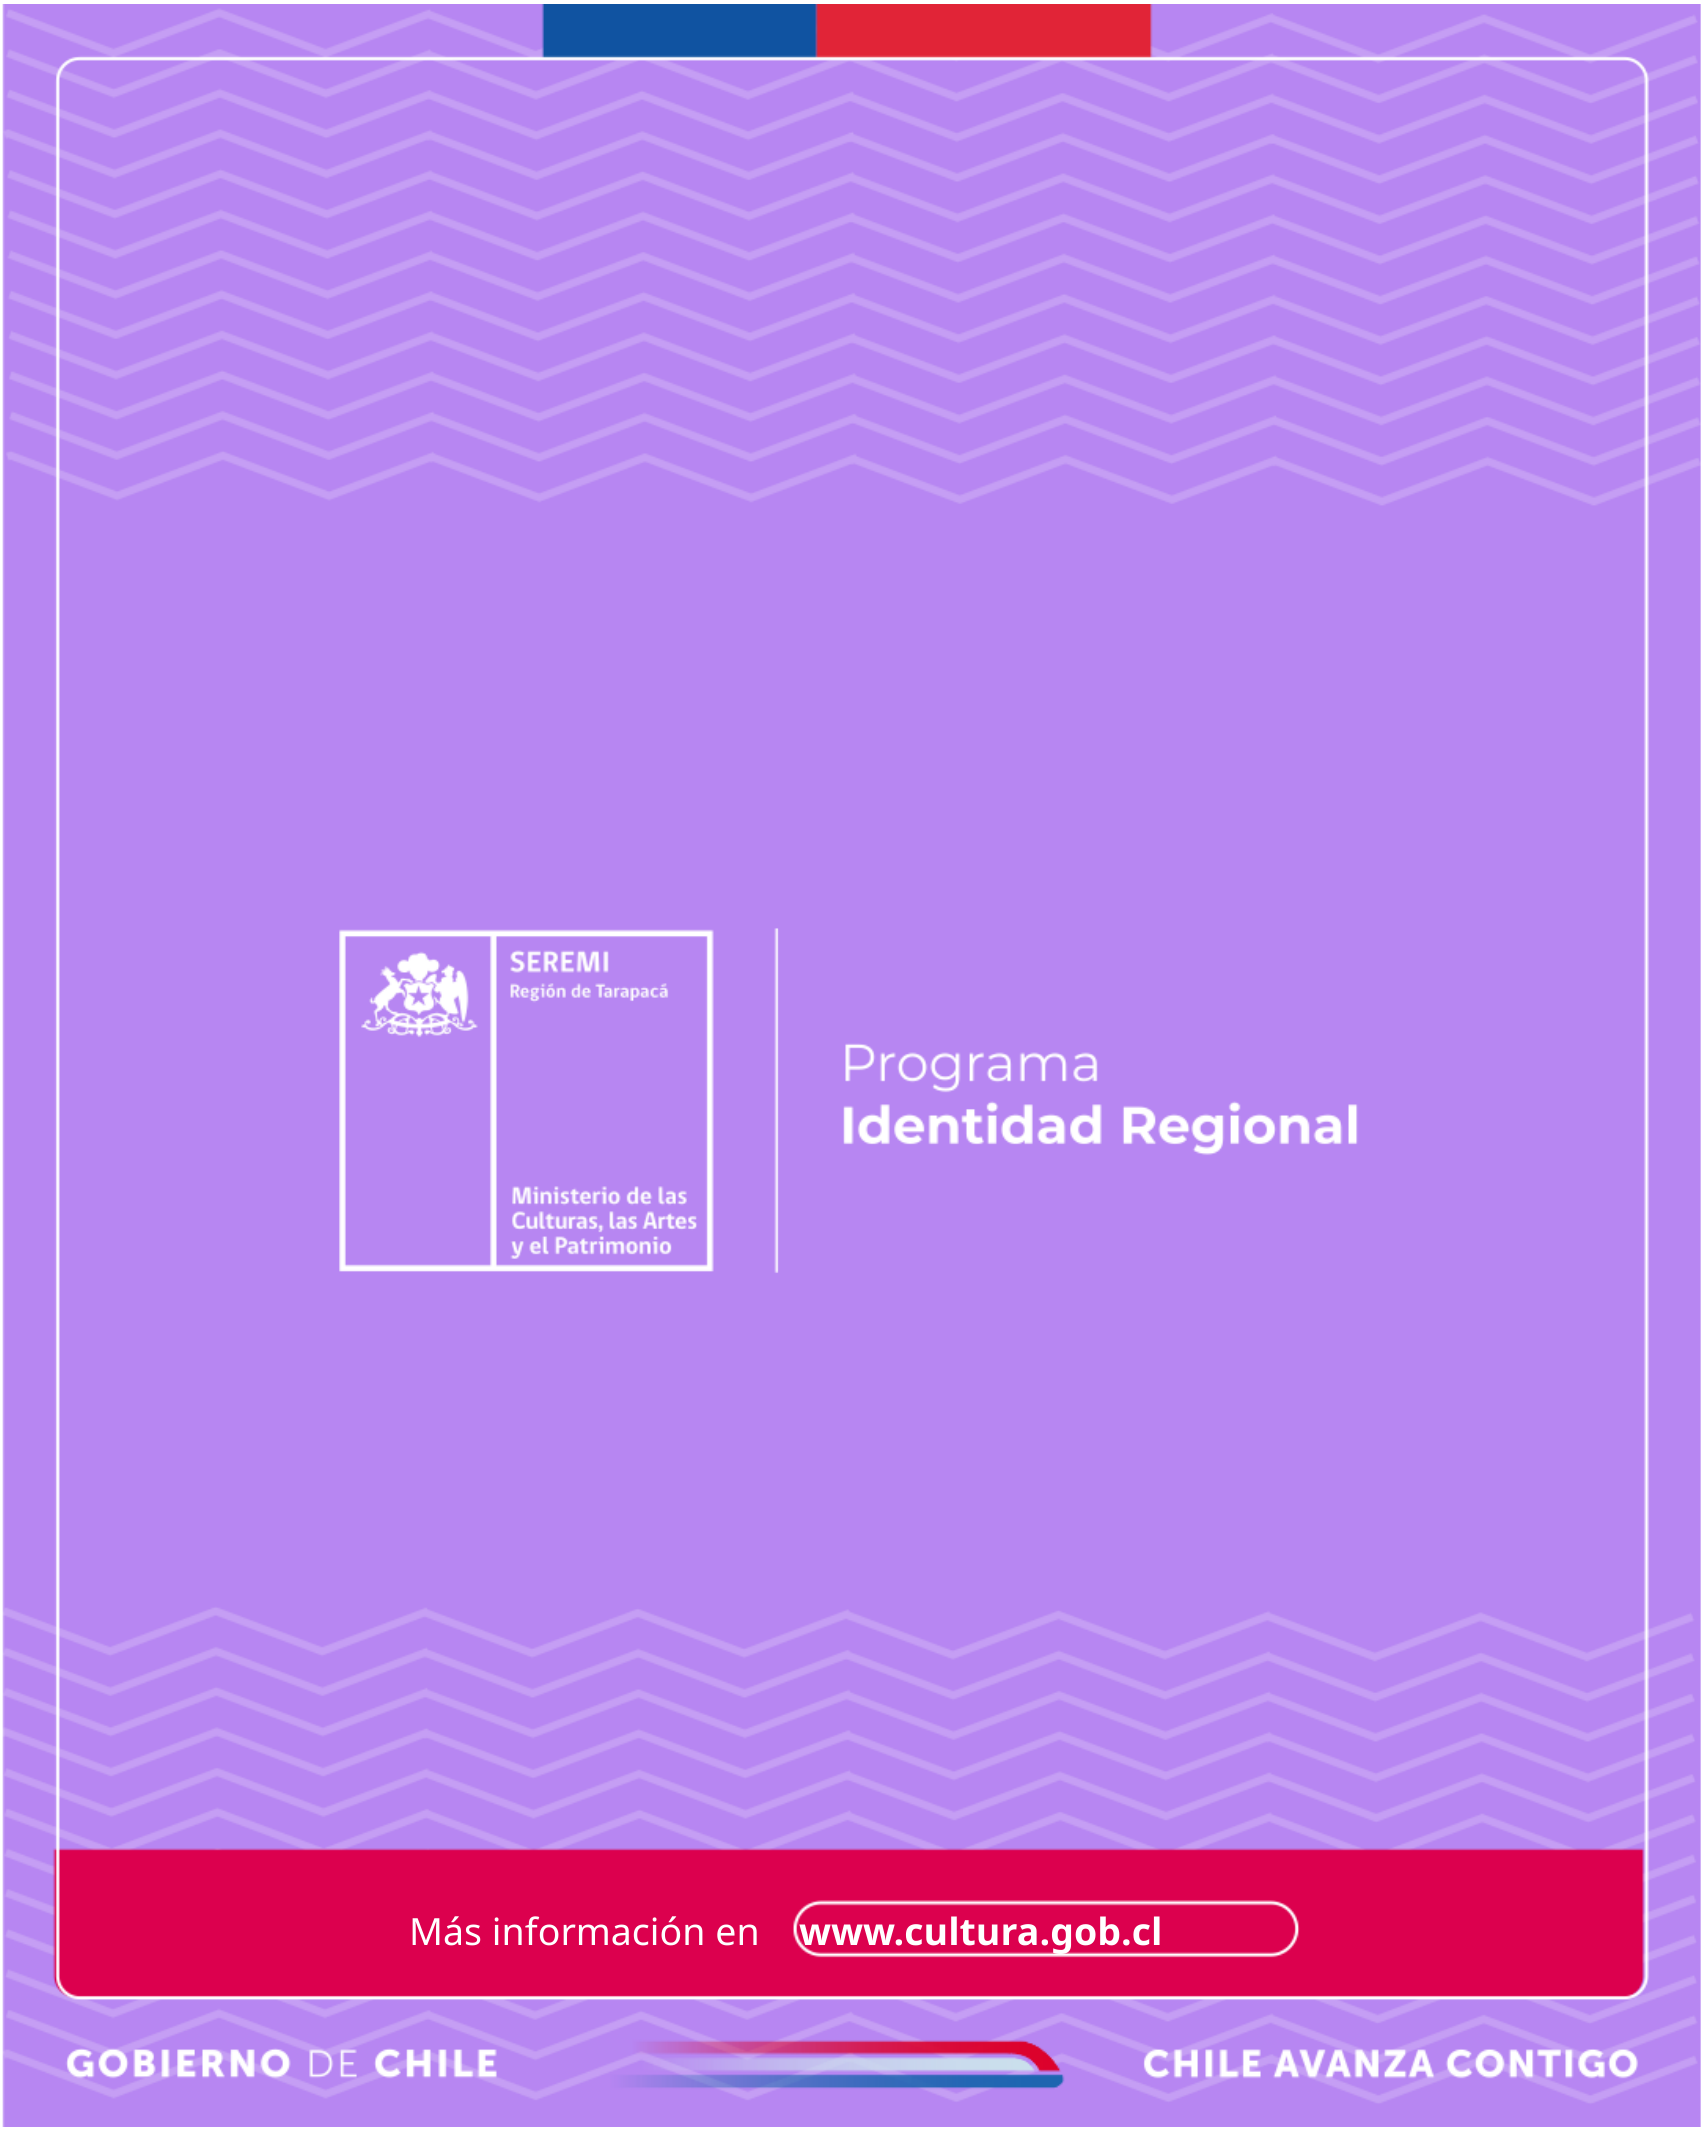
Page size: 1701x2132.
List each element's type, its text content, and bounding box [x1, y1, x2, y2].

text_box Más información en www.cultura.gob.cl [394, 1900, 1415, 1961]
